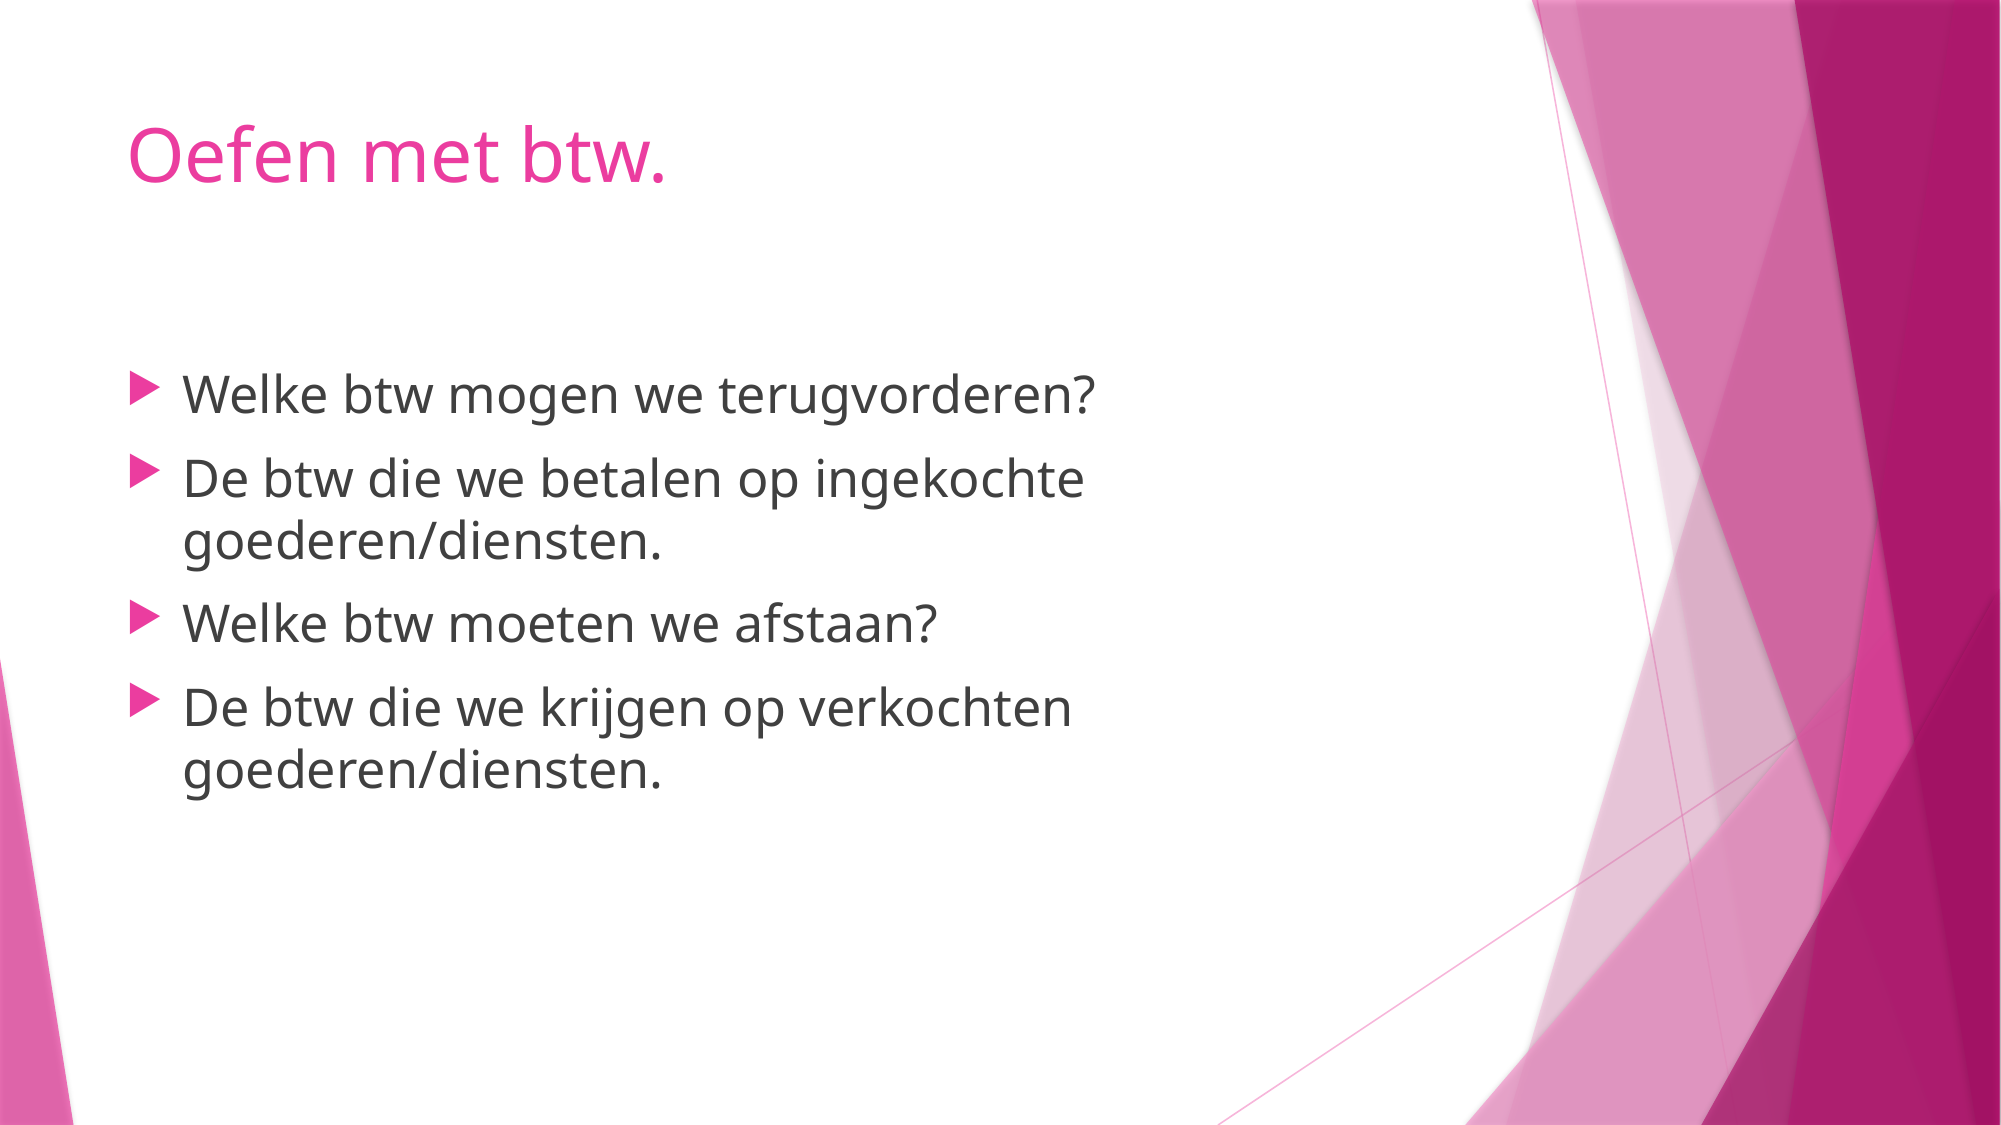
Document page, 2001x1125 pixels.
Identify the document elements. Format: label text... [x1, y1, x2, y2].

title Oefen met btw. [111, 99, 1522, 317]
list Welke btw mogen we terugvorderen? De btw die we betalen op ingekochte goederen/diensten. Welke btw moeten we afstaan? De btw die we krijgen op verkochten goederen/diensten. [111, 354, 1522, 992]
